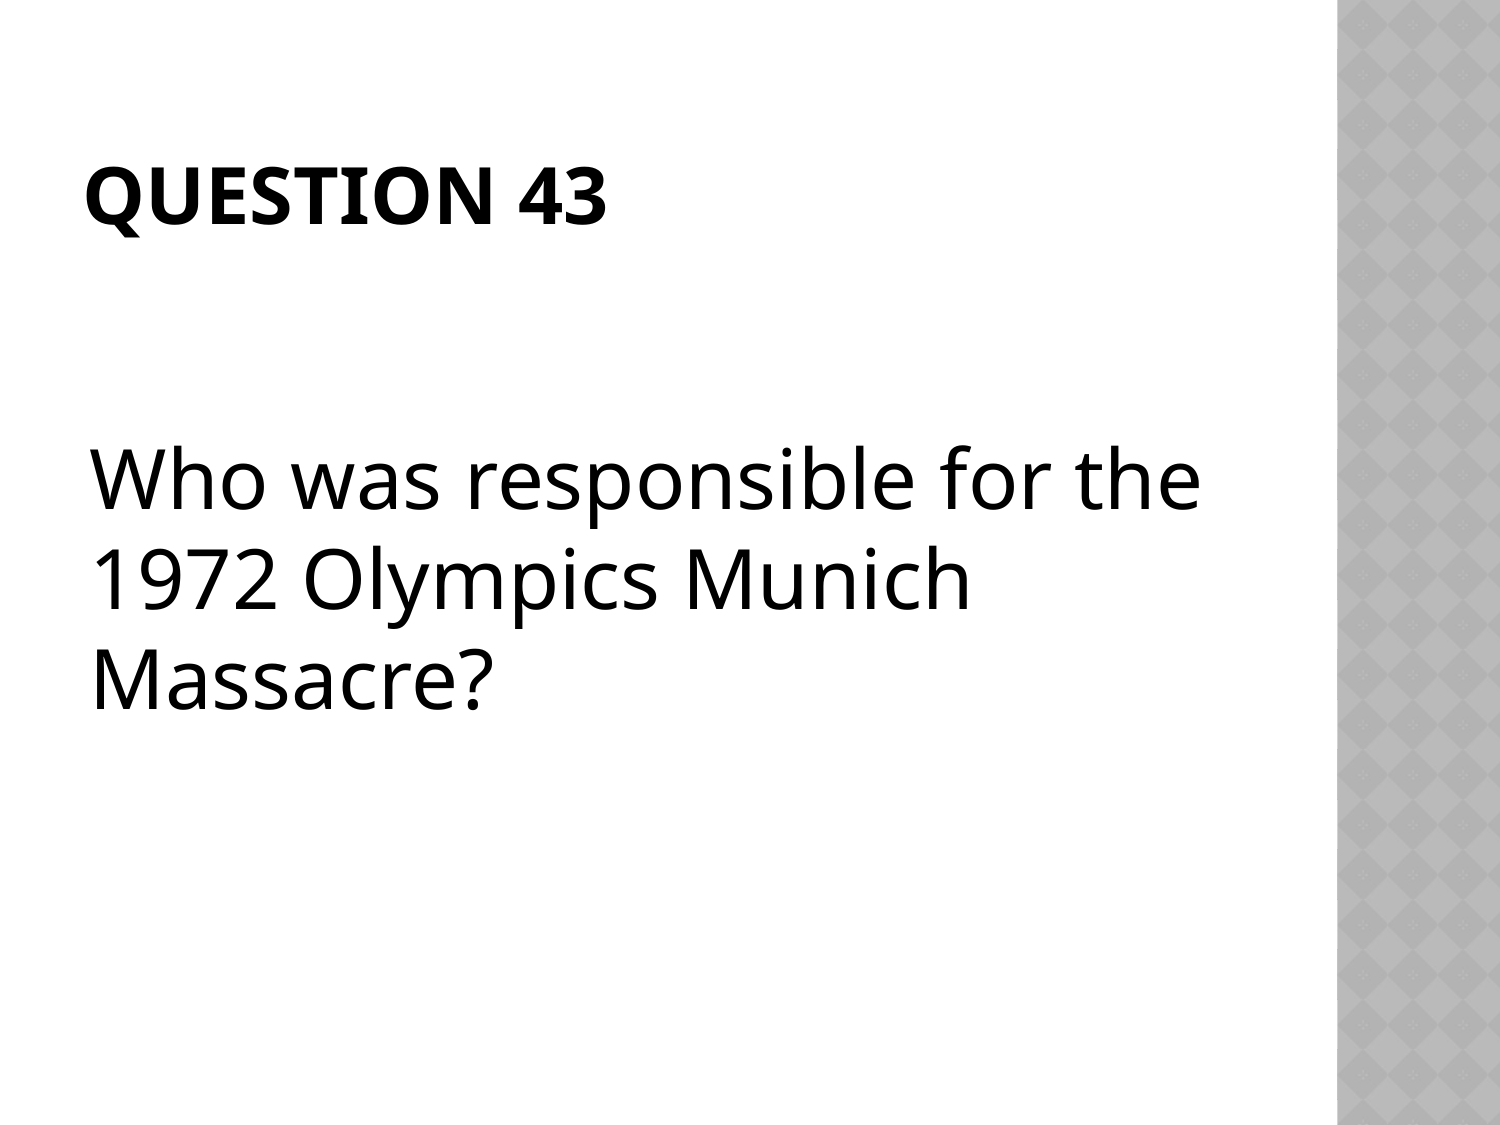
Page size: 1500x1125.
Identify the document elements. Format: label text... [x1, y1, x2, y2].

list Who was responsible for the 1972 Olympics Munich Massacre? [75, 264, 1263, 1059]
title Question 43 [75, 52, 1263, 240]
